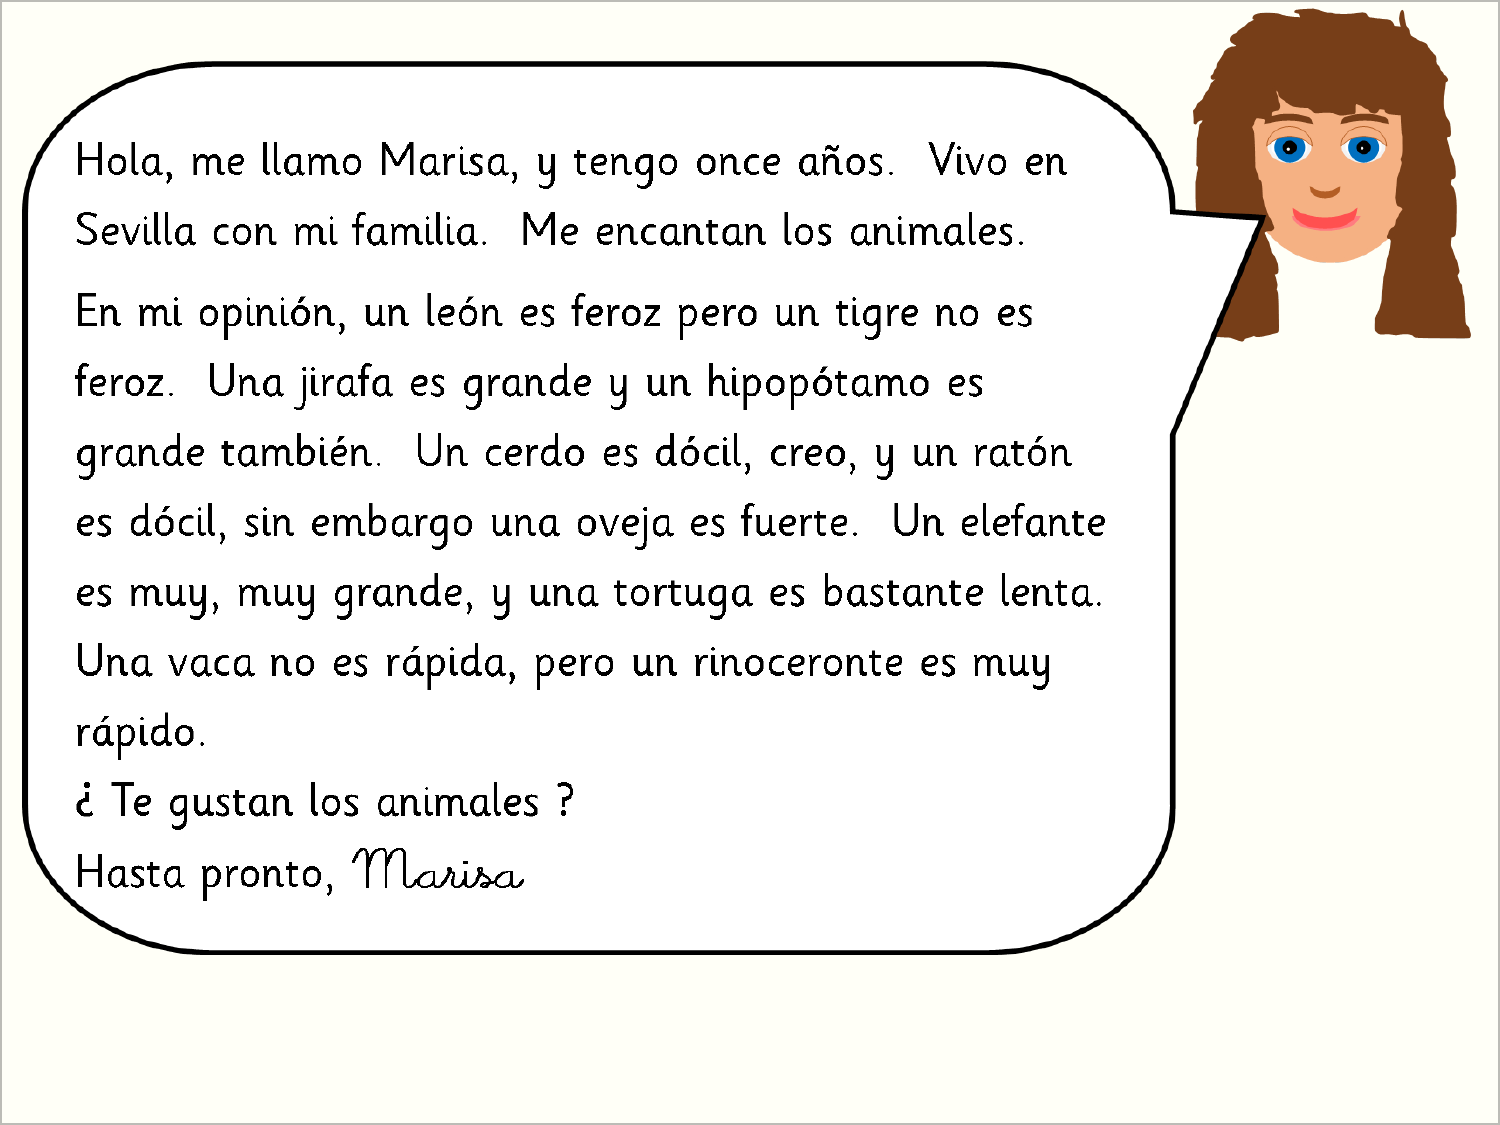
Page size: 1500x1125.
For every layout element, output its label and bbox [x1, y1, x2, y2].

text_box [0, 0, 1500, 1125]
picture [22, 0, 1472, 955]
